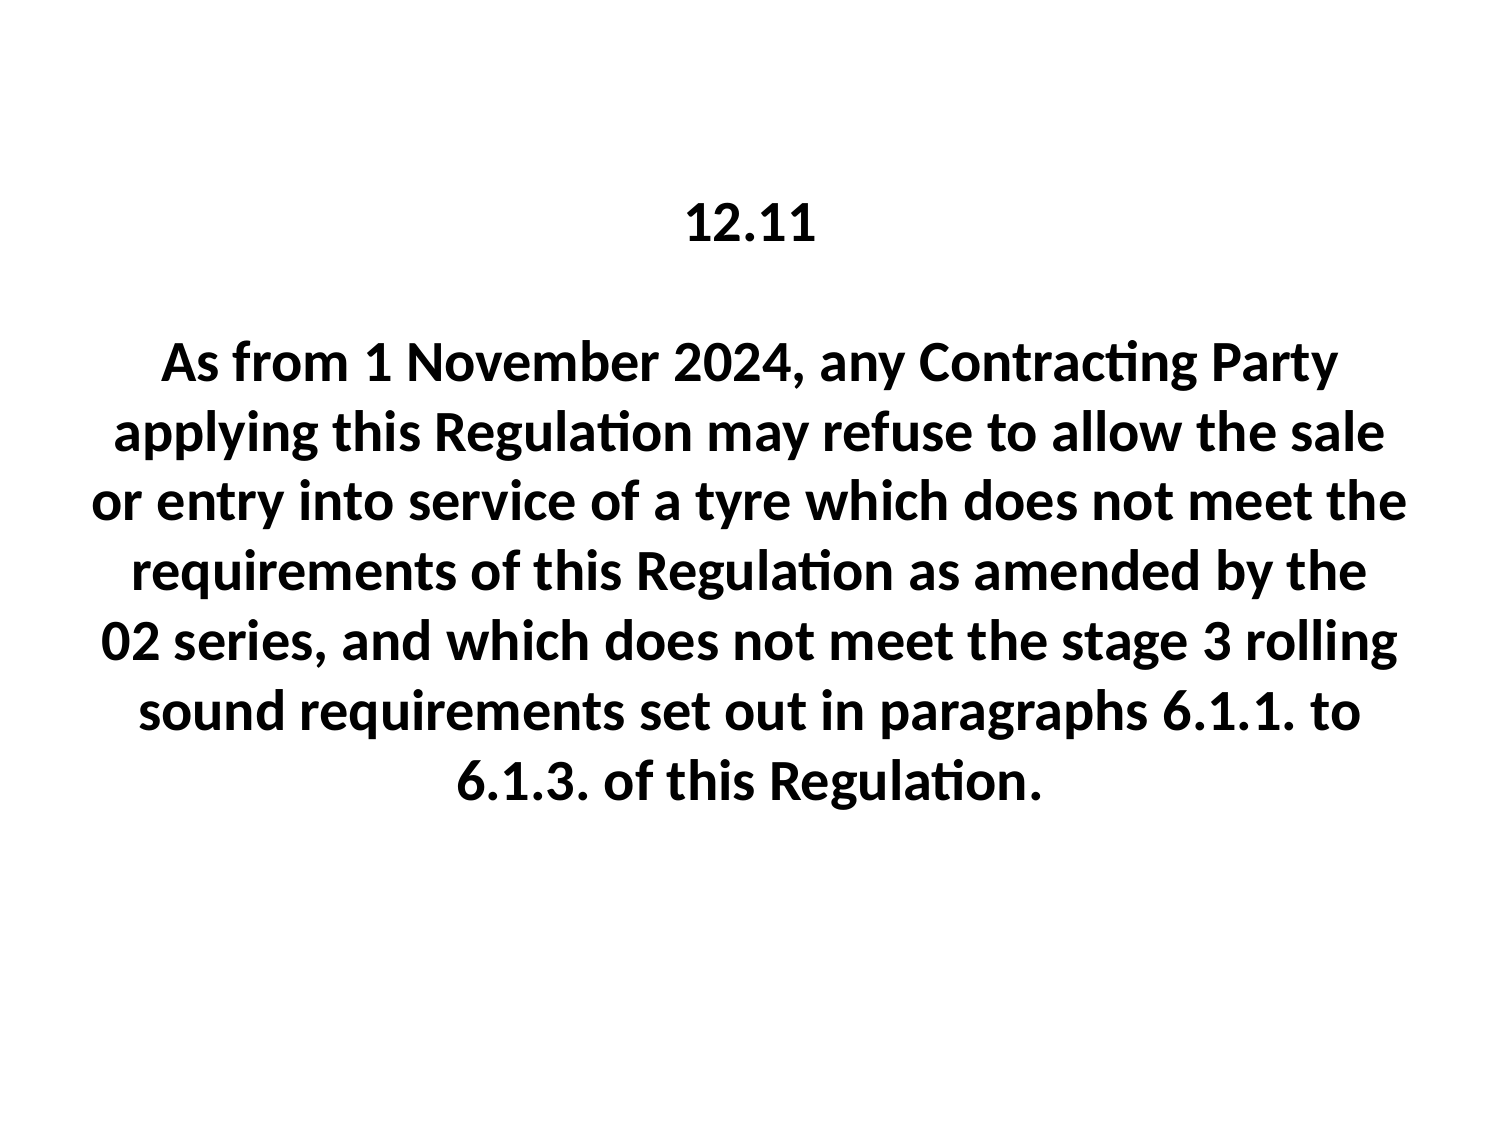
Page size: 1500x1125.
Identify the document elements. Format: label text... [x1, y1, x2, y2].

title 12.11 As from 1 November 2024, any Contracting Party applying this Regulation may refuse to allow the sale or entry into service of a tyre which does not meet the requirements of this Regulation as amended by the 02 series, and which does not meet the stage 3 rolling sound requirements set out in paragraphs 6.1.1. to 6.1.3. of this Regulation. [75, 101, 1425, 894]
